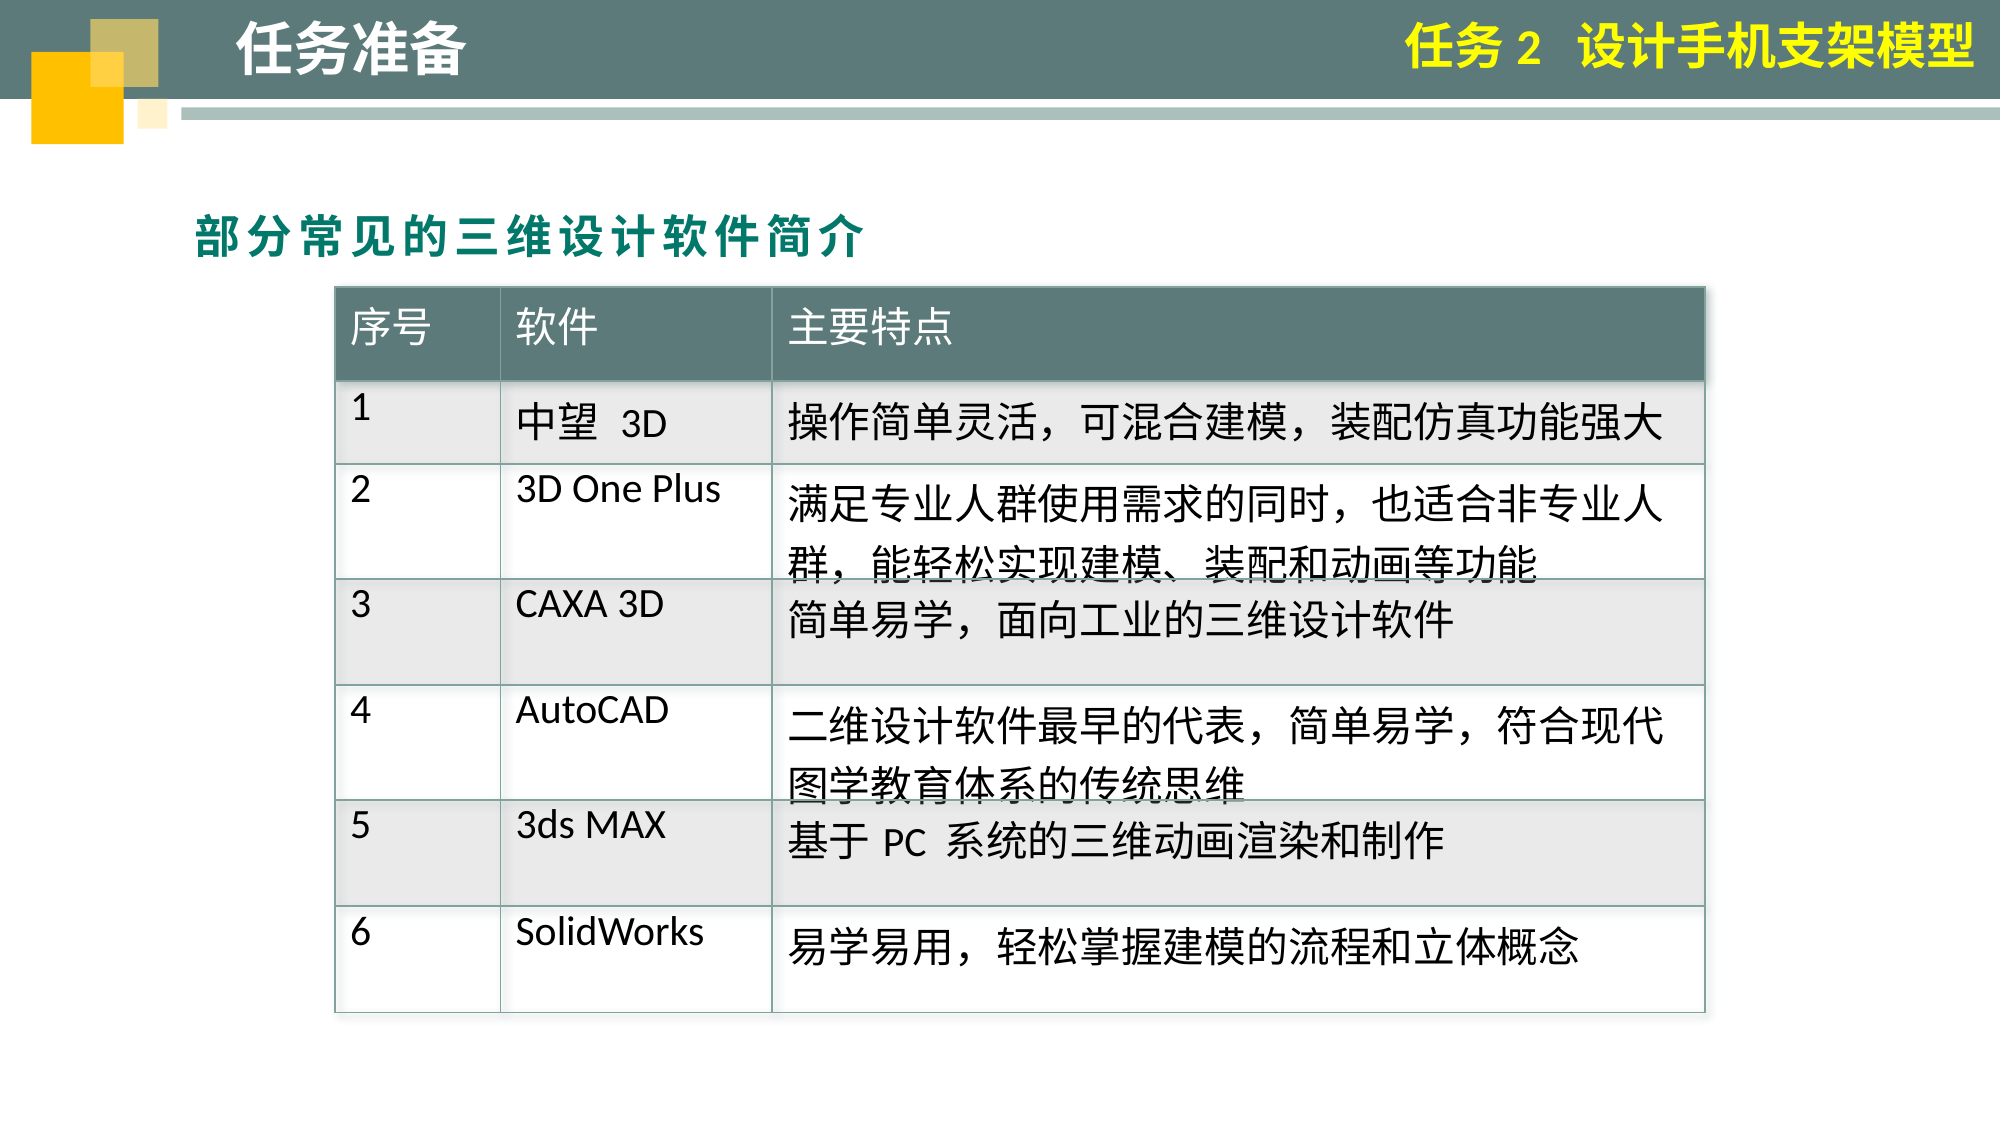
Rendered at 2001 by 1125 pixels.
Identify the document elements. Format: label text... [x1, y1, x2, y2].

table_cell 满足专业人群使用需求的同时，也适合非专业人群，能轻松实现建模、装配和动画等功能 [773, 465, 1704, 578]
table_cell 基于PC 系统的三维动画渲染和制作 [773, 801, 1704, 905]
table_cell 操作简单灵活，可混合建模，装配仿真功能强大 [773, 382, 1704, 463]
table_cell 6 [336, 907, 500, 1012]
table_header 软件 [501, 288, 771, 380]
table_cell 简单易学，面向工业的三维设计软件 [773, 580, 1704, 684]
table_cell 易学易用，轻松掌握建模的流程和立体概念 [773, 907, 1704, 1012]
table_cell SolidWorks [501, 907, 771, 1012]
table_header 序号 [336, 288, 500, 380]
table_cell 中望 3D [501, 382, 771, 463]
table_cell 3ds MAX [501, 801, 771, 905]
table_header 主要特点 [773, 288, 1704, 380]
table_cell 3D One Plus [501, 465, 771, 578]
table_cell 2 [336, 465, 500, 578]
table_cell 3 [336, 580, 500, 684]
table_cell 5 [336, 801, 500, 905]
table_cell 1 [336, 382, 500, 463]
table_cell 4 [336, 686, 500, 799]
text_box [0, 0, 2000, 145]
table_cell 二维设计软件最早的代表，简单易学，符合现代图学教育体系的传统思维 [773, 686, 1704, 799]
text_box 部分常见的三维设计软件简介 [179, 200, 896, 270]
table_cell CAXA 3D [501, 580, 771, 684]
table_cell AutoCAD [501, 686, 771, 799]
